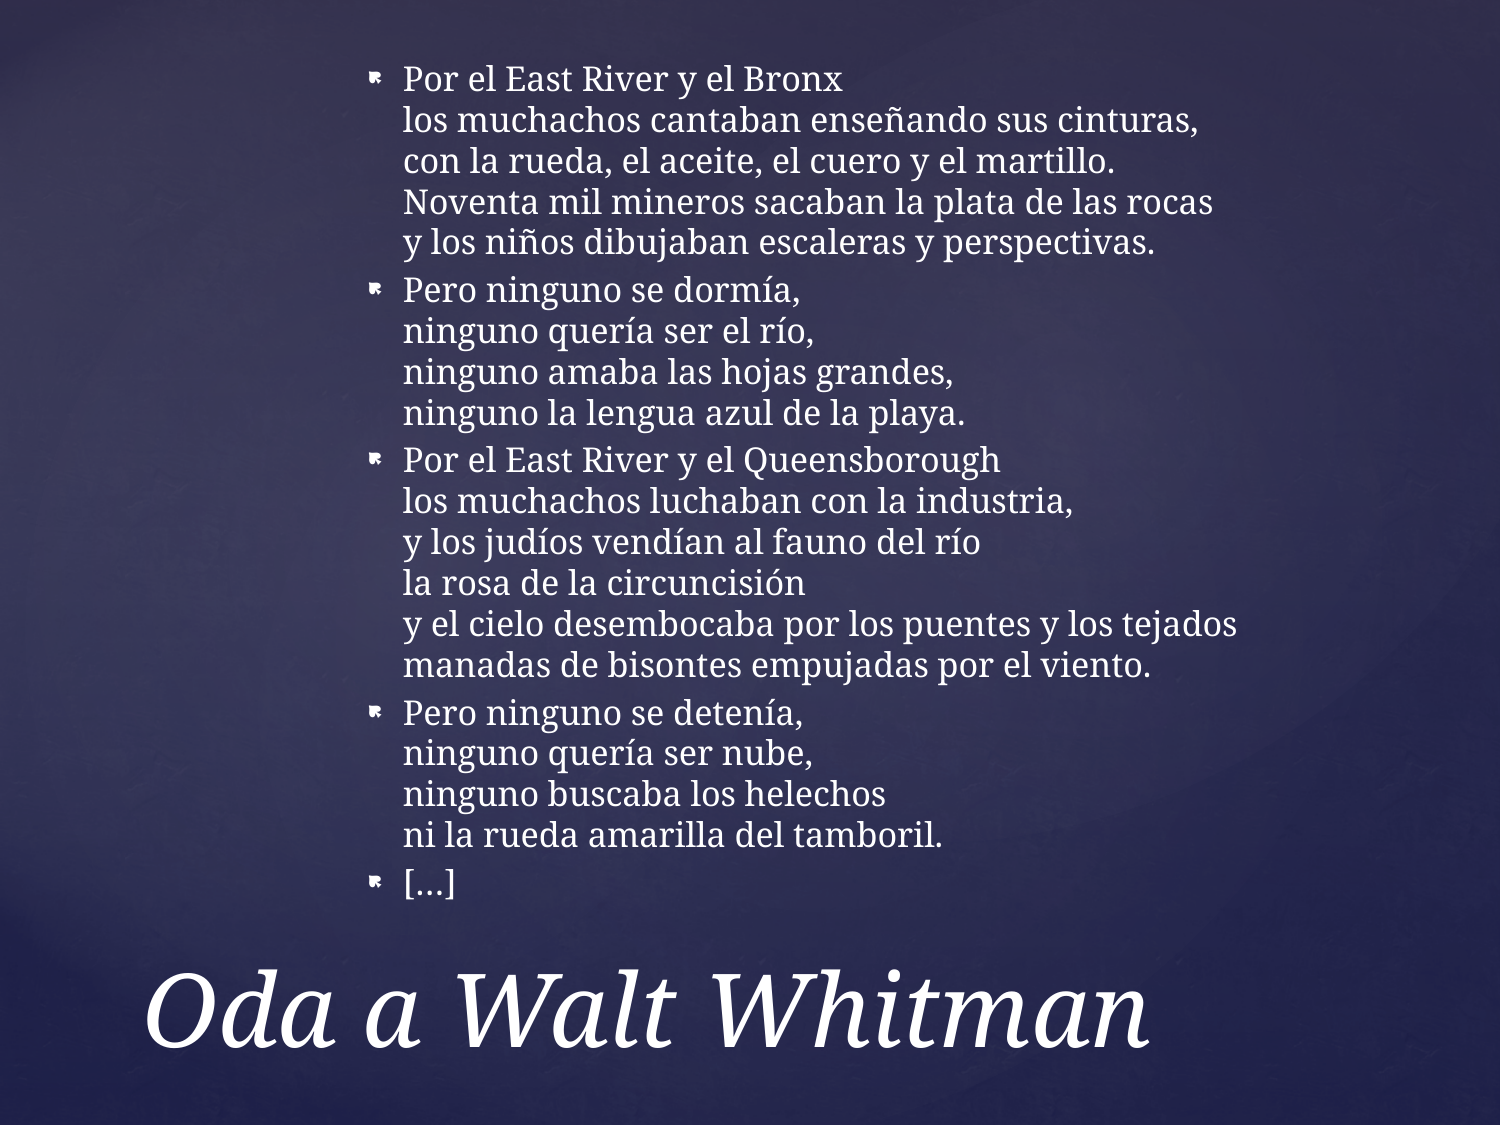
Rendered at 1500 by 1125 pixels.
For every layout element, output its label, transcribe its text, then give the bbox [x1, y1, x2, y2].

title Oda a Walt Whitman [127, 849, 1365, 1075]
list Por el East River y el Bronx los muchachos cantaban enseñando sus cinturas, con la rueda, el aceite, el cuero y el martillo. Noventa mil mineros sacaban la plata de las rocas y los niños dibujaban escaleras y perspectivas. Pero ninguno se dormía, ninguno quería ser el río, ninguno amaba las hojas grandes, ninguno la lengua azul de la playa. Por el East River y el Queensborough los muchachos luchaban con la industria, y los judíos vendían al fauno del río la rosa de la circuncisión y el cielo desembocaba por los puentes y los tejados manadas de bisontes empujadas por el viento. Pero ninguno se detenía, ninguno quería ser nube, ninguno buscaba los helechos ni la rueda amarilla del tamboril. […] [350, 50, 1350, 849]
